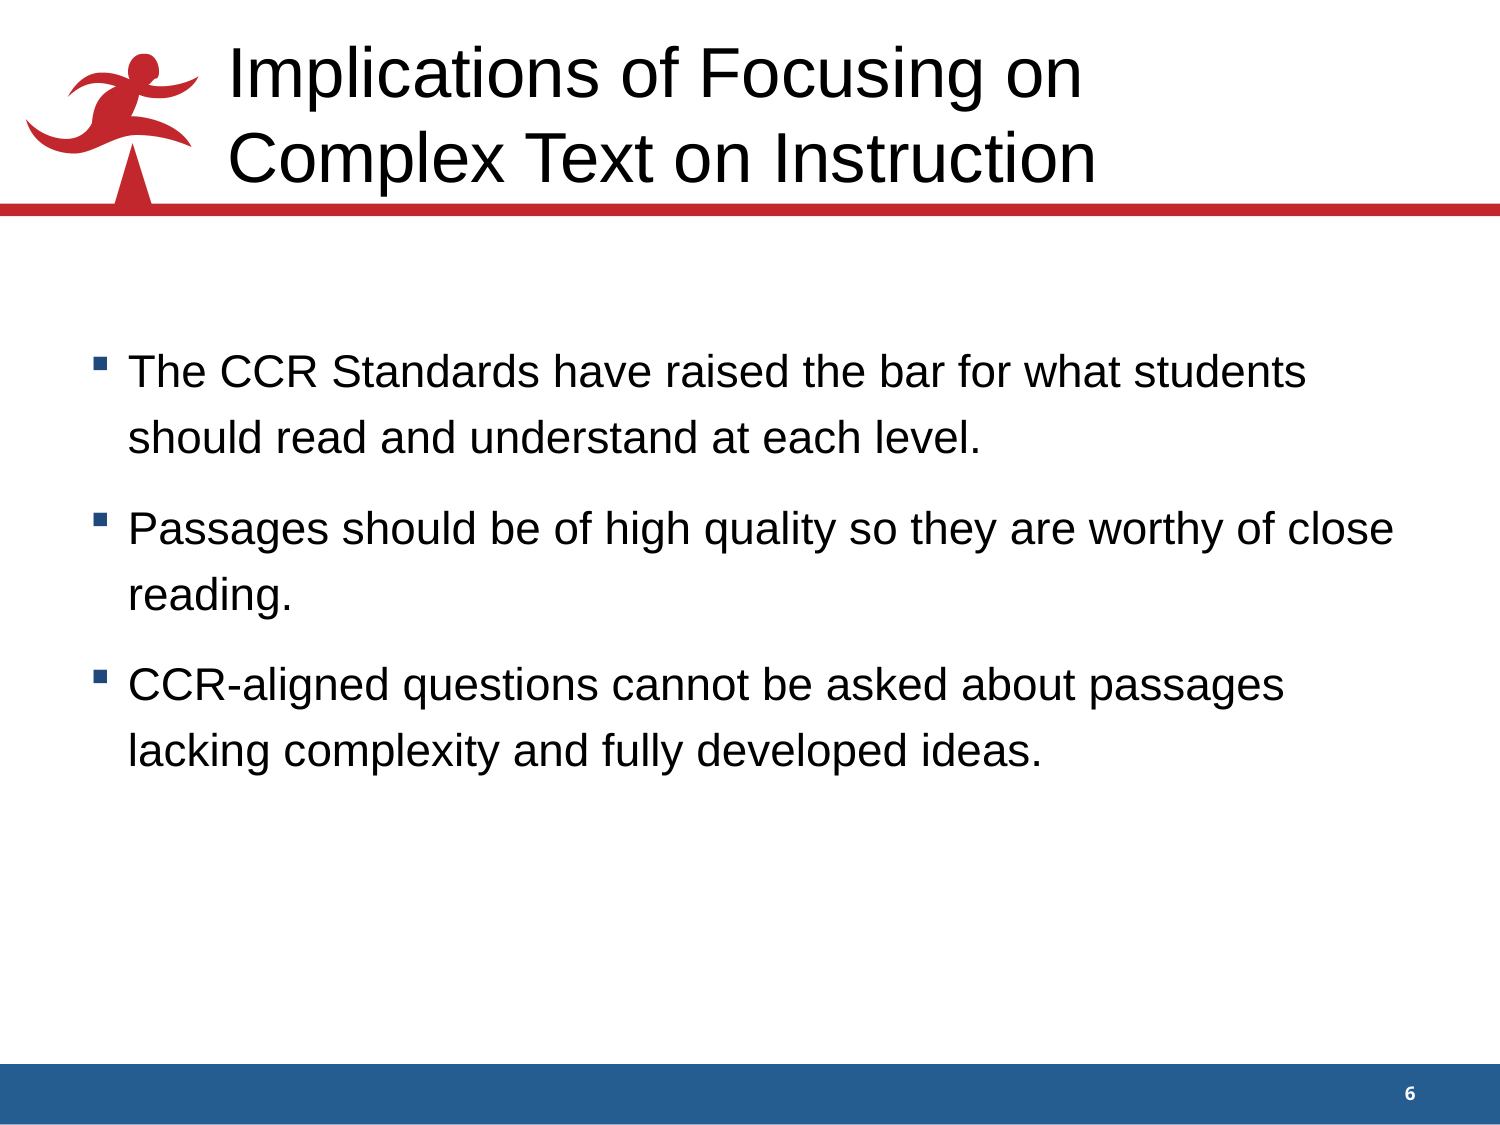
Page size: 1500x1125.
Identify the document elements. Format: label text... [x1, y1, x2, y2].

picture [0, 0, 1500, 1125]
list The CCR Standards have raised the bar for what students should read and understand at each level. Passages should be of high quality so they are worthy of close reading. CCR-aligned questions cannot be asked about passages lacking complexity and fully developed ideas. [75, 323, 1425, 869]
title Implications of Focusing on Complex Text on Instruction [212, 27, 1500, 205]
